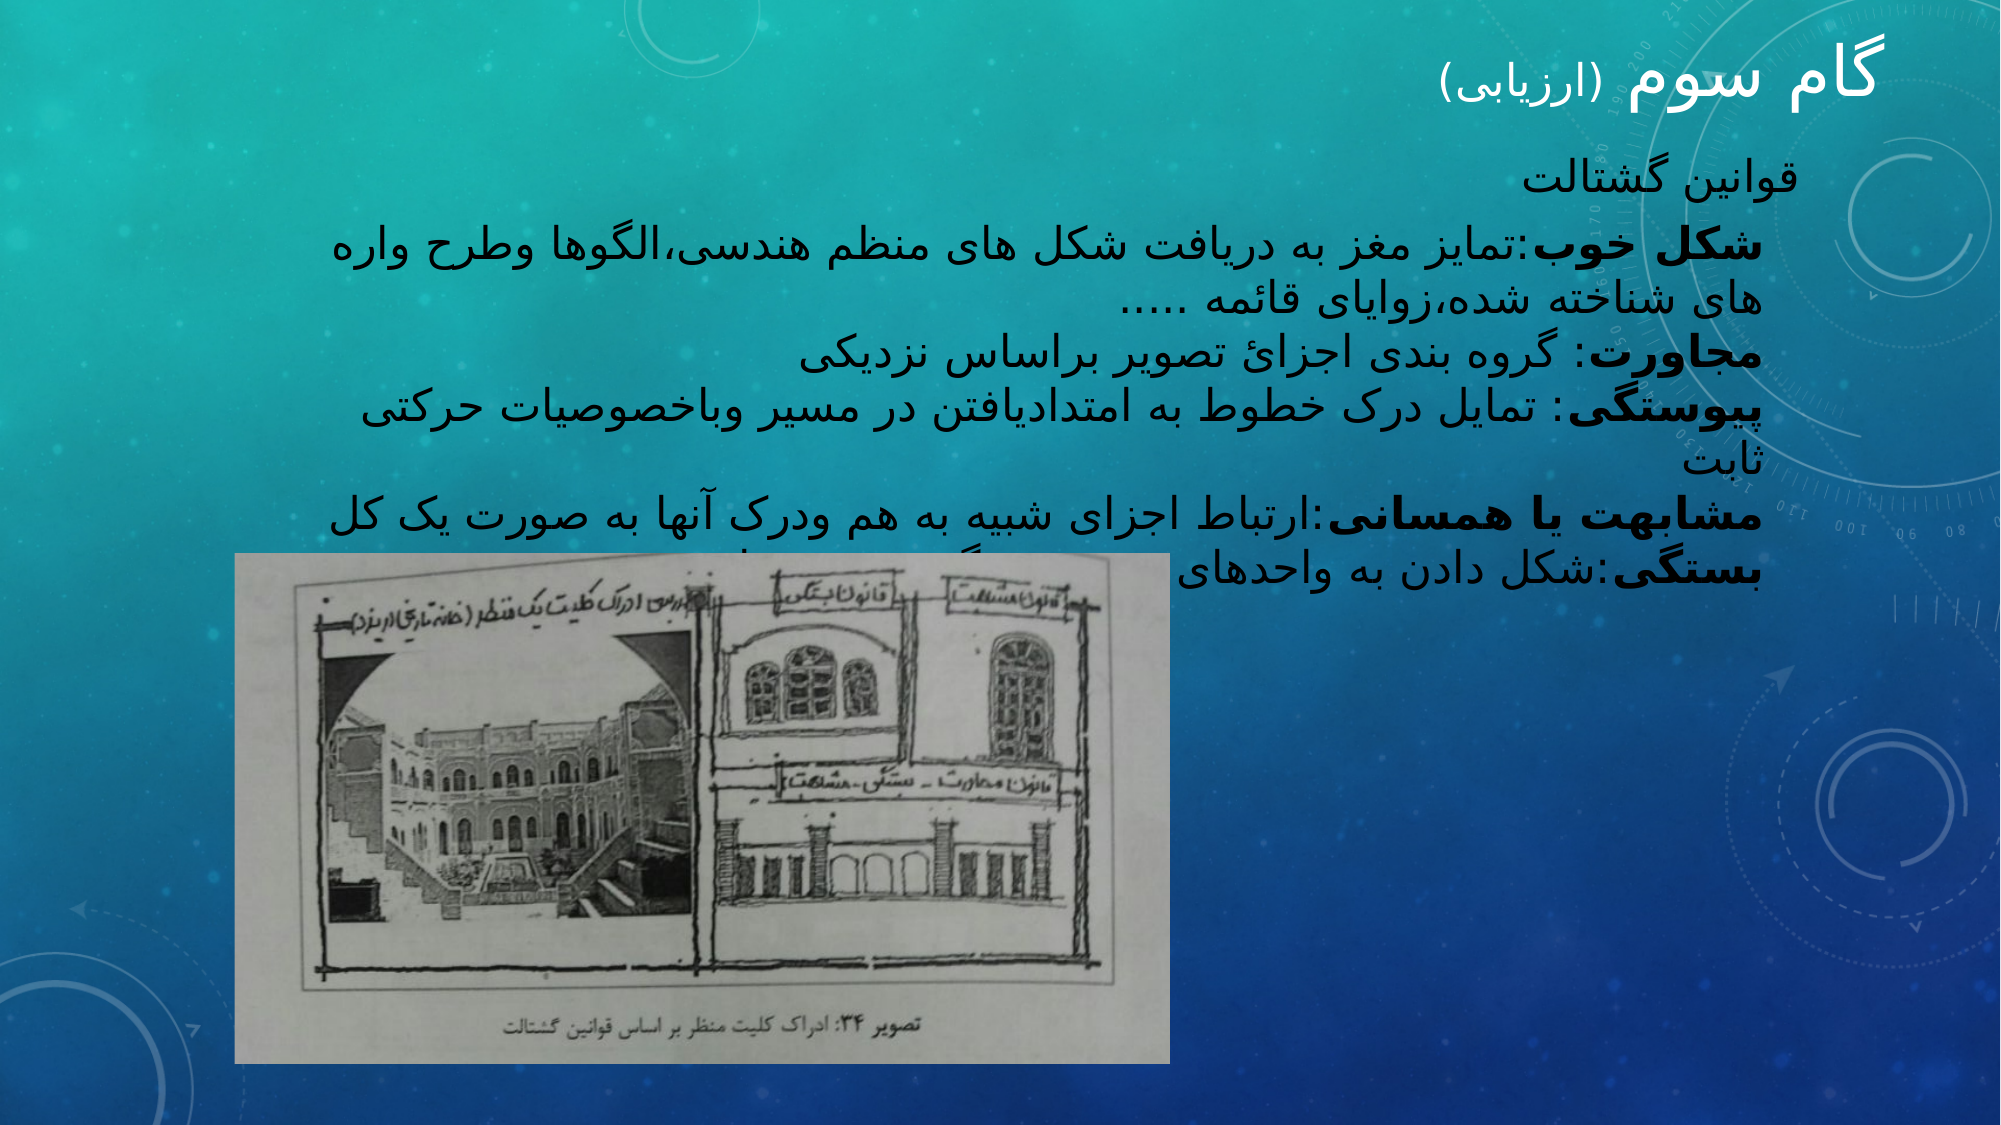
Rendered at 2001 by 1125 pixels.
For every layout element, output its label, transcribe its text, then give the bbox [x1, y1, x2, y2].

text_box قوانین گشتالت [1460, 139, 1816, 209]
picture [0, 0, 2001, 1125]
text_box شکل خوب:تمایز مغز به دریافت شکل های منظم هندسی،الگوها وطرح واره های شناخته شده،زوایای قائمه ..... مجاورت: گروه بندی اجزائ تصویر براساس نزدیکی پیوستگی: تمایل درک خطوط به امتدادیافتن در مسیر وباخصوصیات حرکتی ثابت مشابهت یا همسانی:ارتباط اجزای شبیه به هم ودرک آنها به صورت یک کل بستگی:شکل دادن به واحدهای بصری در گروه بندی های بسته وفشرده [277, 206, 1780, 600]
text_box گام سوم (ارزیابی) [1077, 19, 1900, 118]
